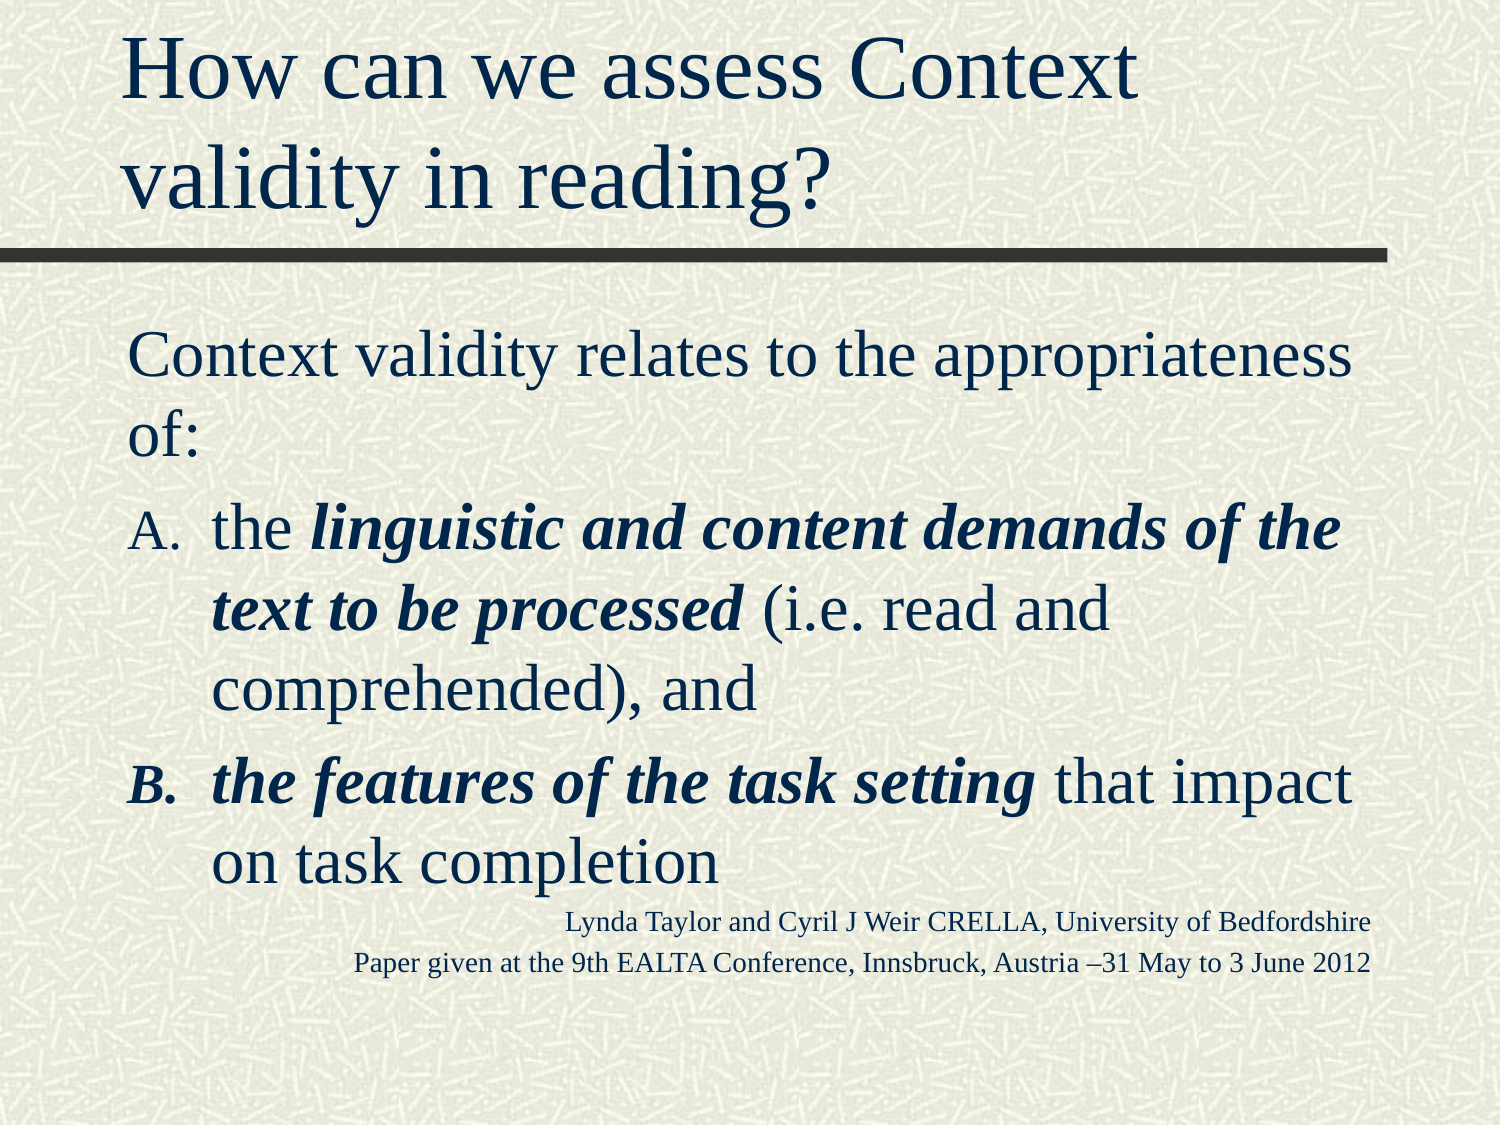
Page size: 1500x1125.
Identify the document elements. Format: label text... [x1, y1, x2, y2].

list Context validity relates to the appropriateness of: the linguistic and content demands of the text to be processed (i.e. read and comprehended), and the features of the task setting that impact on task completion Lynda Taylor and Cyril J Weir CRELLA, University of Bedfordshire Paper given at the 9th EALTA Conference, Innsbruck, Austria –31 May to 3 June 2012 [112, 302, 1388, 991]
picture [0, 0, 1500, 1125]
title How can we assess Context validity in reading? [105, 46, 1455, 235]
